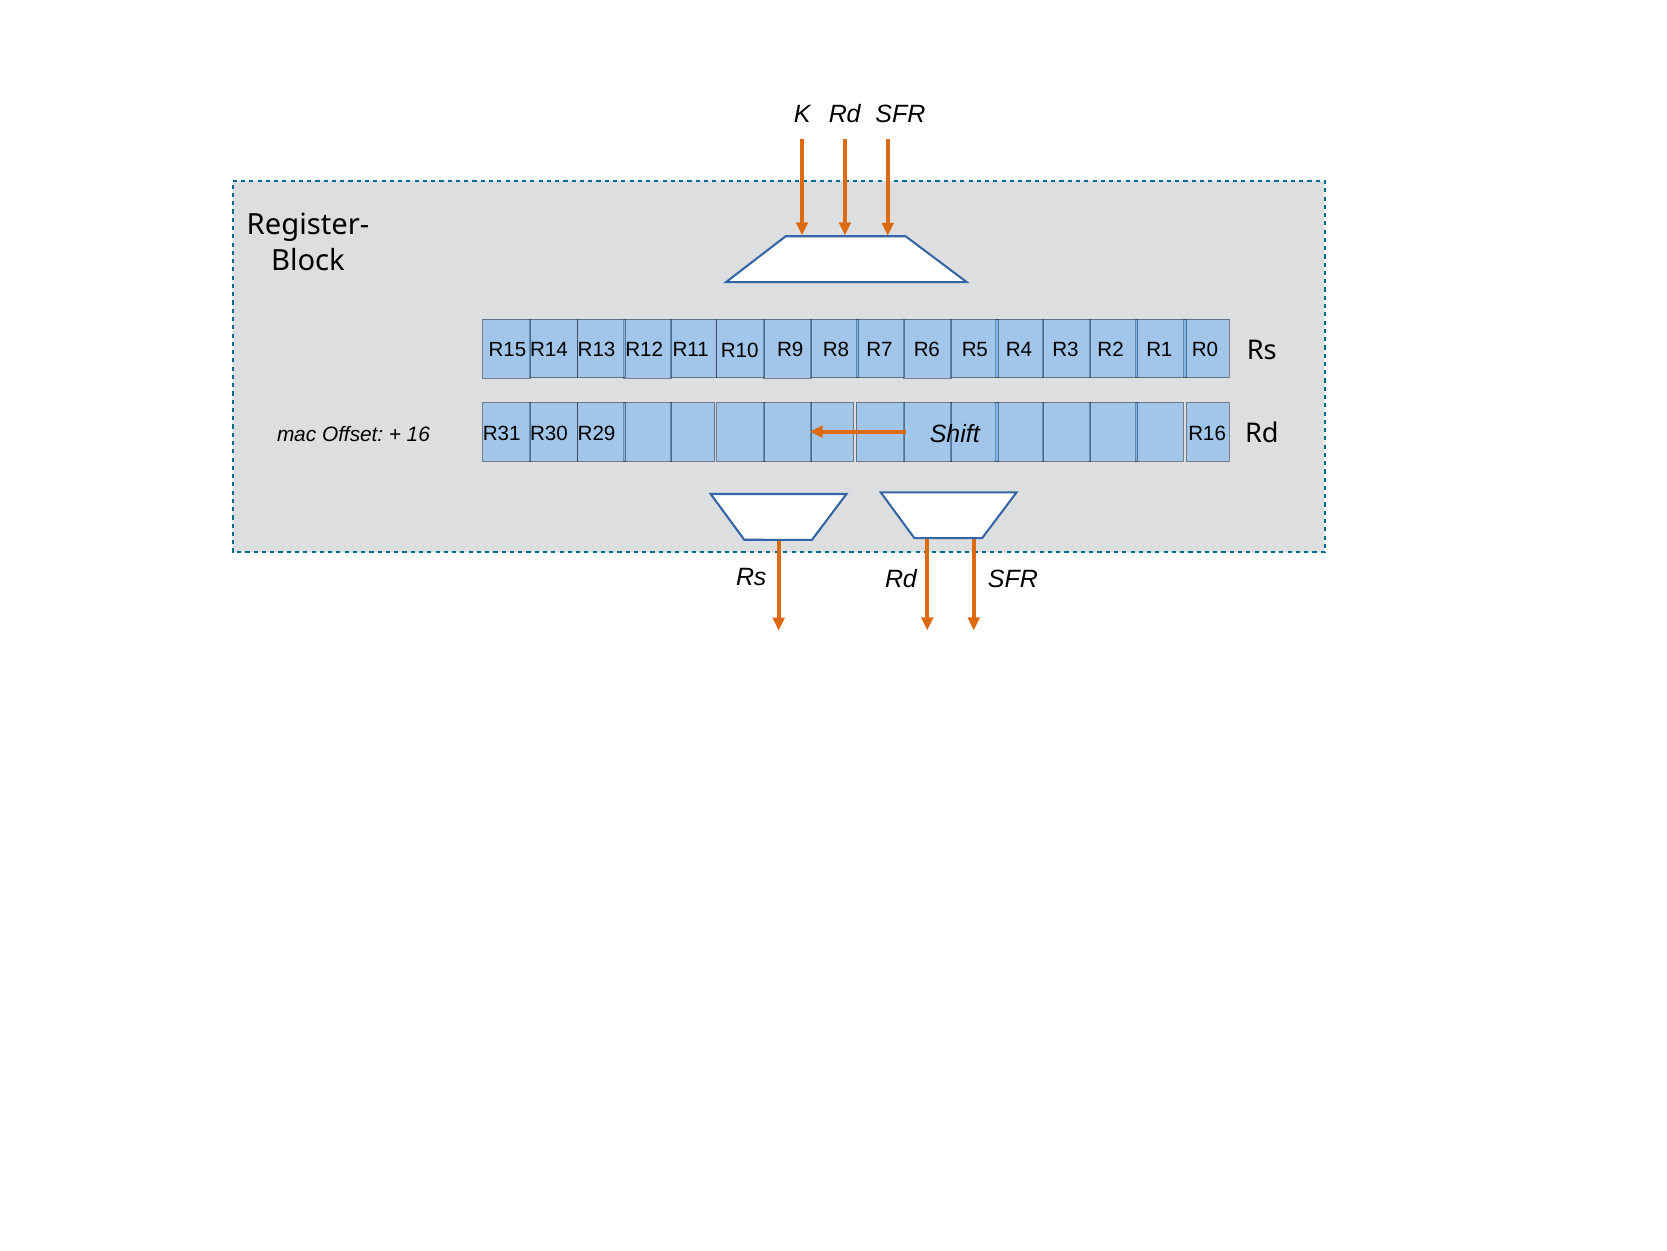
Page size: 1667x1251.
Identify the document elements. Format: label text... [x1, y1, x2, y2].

text_box [903, 361, 952, 379]
text_box R10 [720, 336, 769, 362]
text_box R15 [482, 336, 529, 361]
text_box R1 [1135, 336, 1181, 361]
text_box [999, 361, 1044, 378]
text_box R30 [529, 419, 577, 445]
text_box [710, 493, 847, 540]
text_box [952, 361, 999, 378]
text_box mac Offset: + 16 [267, 414, 440, 452]
text_box [672, 402, 715, 462]
text_box [763, 361, 812, 379]
text_box [905, 402, 952, 462]
text_box [856, 402, 905, 432]
text_box R11 [672, 336, 720, 361]
text_box [859, 319, 905, 336]
text_box [482, 402, 531, 419]
text_box Register- Block [226, 198, 390, 283]
text_box K [777, 91, 827, 134]
text_box [921, 539, 934, 631]
text_box Rs [1238, 324, 1285, 374]
text_box [578, 361, 626, 378]
text_box [578, 402, 626, 462]
text_box [952, 319, 999, 336]
text_box [726, 236, 967, 283]
text_box Rd [876, 556, 926, 599]
text_box [881, 139, 894, 236]
text_box [838, 139, 852, 235]
text_box [1186, 402, 1230, 419]
text_box [1091, 402, 1138, 462]
text_box Shift [907, 411, 1003, 454]
text_box [531, 402, 578, 419]
text_box [717, 361, 765, 378]
text_box [967, 539, 980, 631]
text_box [1044, 319, 1091, 336]
text_box [626, 319, 672, 336]
text_box R13 [577, 336, 625, 361]
text_box Rs [726, 554, 777, 598]
text_box R6 [903, 336, 951, 361]
text_box [952, 454, 999, 462]
text_box [812, 361, 859, 378]
text_box [1138, 319, 1187, 336]
text_box [999, 402, 1044, 462]
text_box [1187, 319, 1230, 378]
text_box R14 [529, 336, 577, 361]
text_box [482, 445, 531, 462]
text_box R3 [1041, 336, 1086, 361]
text_box SFR [975, 556, 1051, 599]
text_box Rd [827, 91, 865, 134]
text_box R29 [577, 419, 625, 445]
text_box [1044, 402, 1091, 462]
text_box R2 [1086, 336, 1135, 361]
text_box SFR [865, 91, 936, 134]
text_box [952, 402, 999, 411]
text_box R5 [951, 336, 995, 361]
text_box [812, 319, 859, 336]
text_box R7 [855, 336, 903, 361]
text_box [999, 319, 1044, 336]
text_box [716, 402, 765, 462]
text_box [531, 361, 578, 378]
text_box [1186, 445, 1230, 462]
text_box [765, 319, 812, 336]
text_box [859, 361, 905, 378]
text_box [578, 319, 626, 336]
text_box R8 [812, 336, 855, 361]
text_box Rd [1236, 407, 1287, 457]
text_box [626, 402, 672, 462]
text_box [905, 319, 952, 336]
text_box [772, 540, 785, 631]
text_box [623, 361, 672, 379]
text_box [531, 319, 578, 336]
text_box [1091, 319, 1138, 336]
text_box R9 [766, 336, 812, 361]
text_box R31 [482, 419, 529, 445]
text_box R0 [1181, 336, 1229, 361]
text_box [795, 139, 809, 235]
text_box [812, 402, 854, 432]
text_box [232, 180, 1325, 553]
text_box R12 [625, 336, 672, 361]
text_box [880, 492, 1017, 539]
text_box [856, 433, 905, 462]
text_box [717, 319, 765, 336]
text_box [1138, 361, 1187, 378]
text_box R4 [995, 336, 1041, 361]
text_box [810, 425, 906, 438]
text_box [531, 445, 578, 462]
text_box [765, 402, 812, 462]
text_box [1091, 361, 1138, 378]
text_box R16 [1183, 419, 1231, 445]
text_box [1138, 402, 1184, 462]
text_box [482, 319, 531, 336]
text_box [1044, 361, 1091, 378]
text_box [812, 433, 854, 462]
text_box [672, 319, 717, 336]
text_box [672, 361, 717, 378]
text_box [482, 361, 531, 379]
